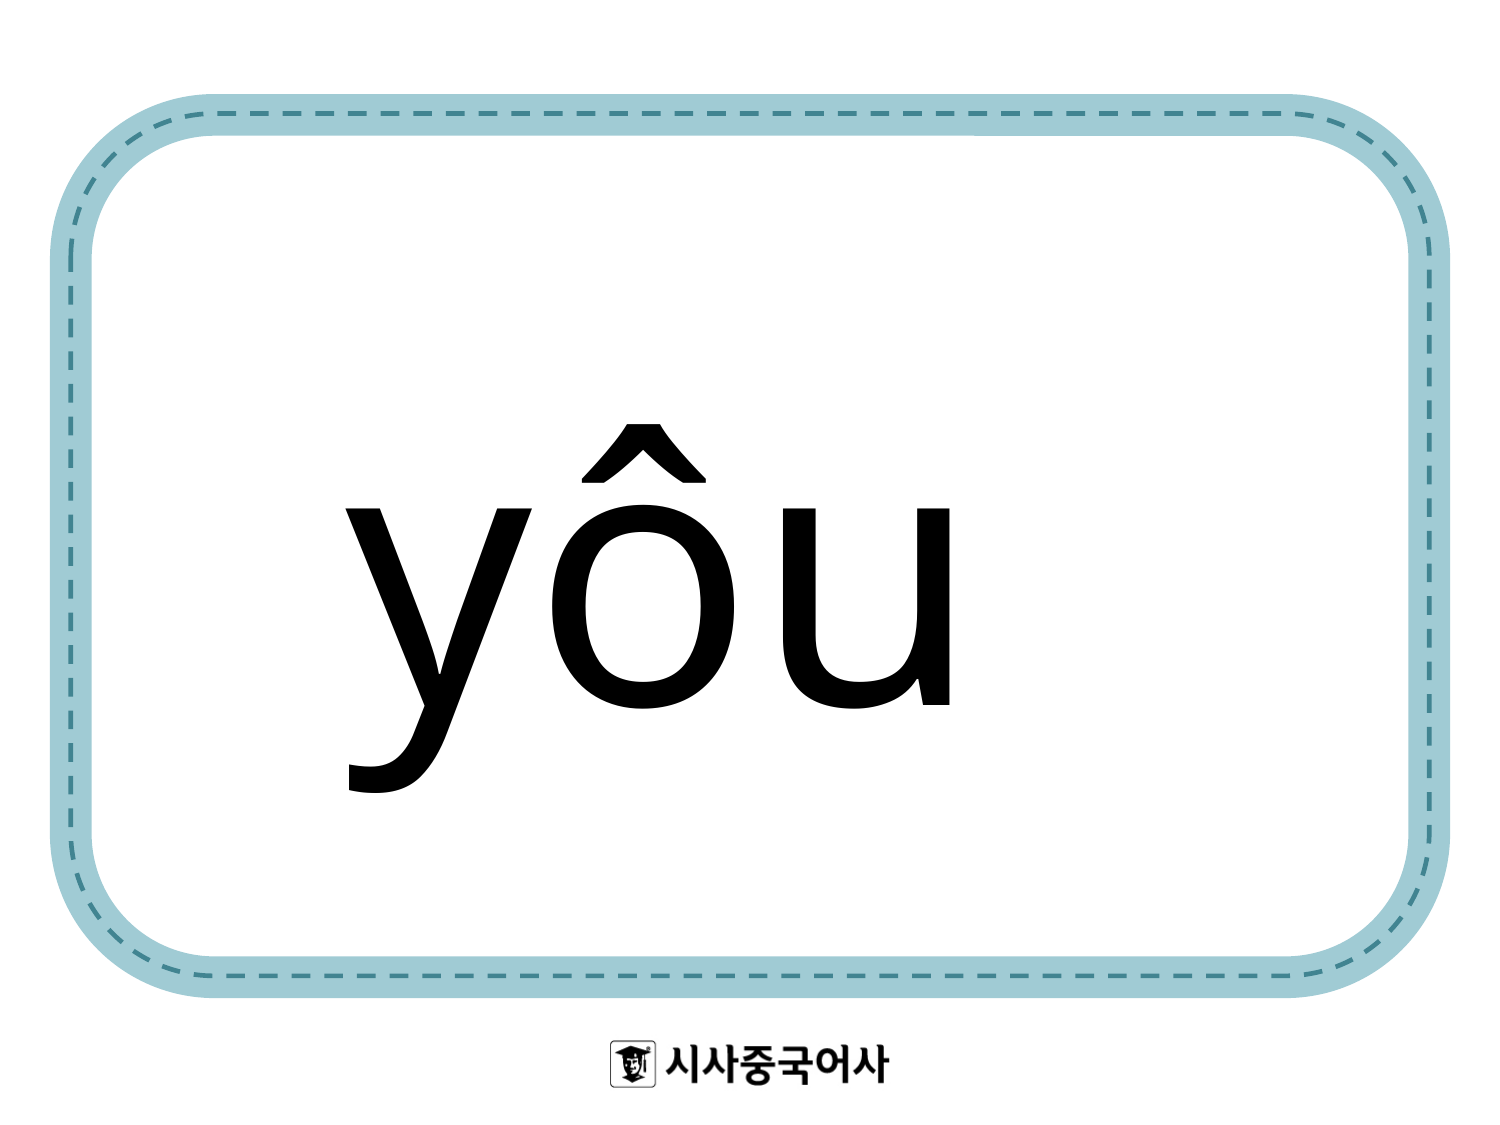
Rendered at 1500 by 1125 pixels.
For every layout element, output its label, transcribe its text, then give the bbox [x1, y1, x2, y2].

picture [602, 1034, 898, 1094]
text_box yôu [145, 160, 1354, 824]
